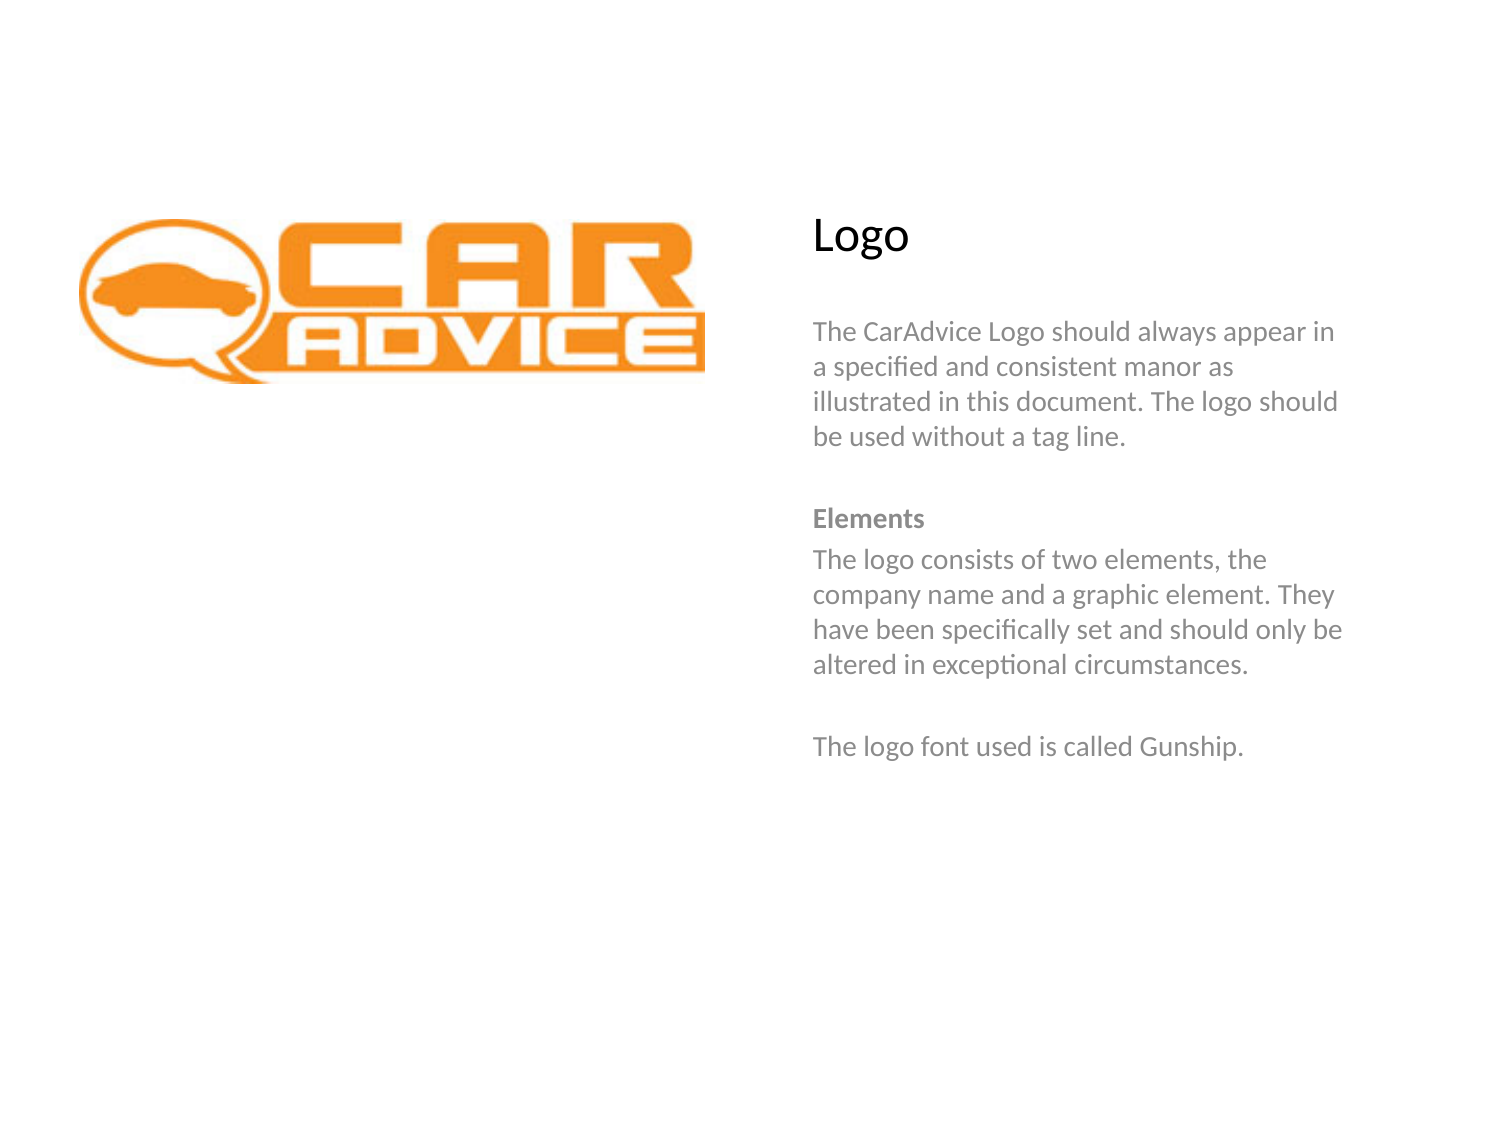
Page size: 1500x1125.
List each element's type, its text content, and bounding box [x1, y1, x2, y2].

picture [78, 219, 705, 385]
subtitle The CarAdvice Logo should always appear in a specified and consistent manor as illustrated in this document. The logo should be used without a tag line. Elements The logo consists of two elements, the company name and a graphic element. They have been specifically set and should only be altered in exceptional circumstances. The logo font used is called Gunship. [797, 304, 1369, 838]
title Logo [797, 157, 1093, 304]
